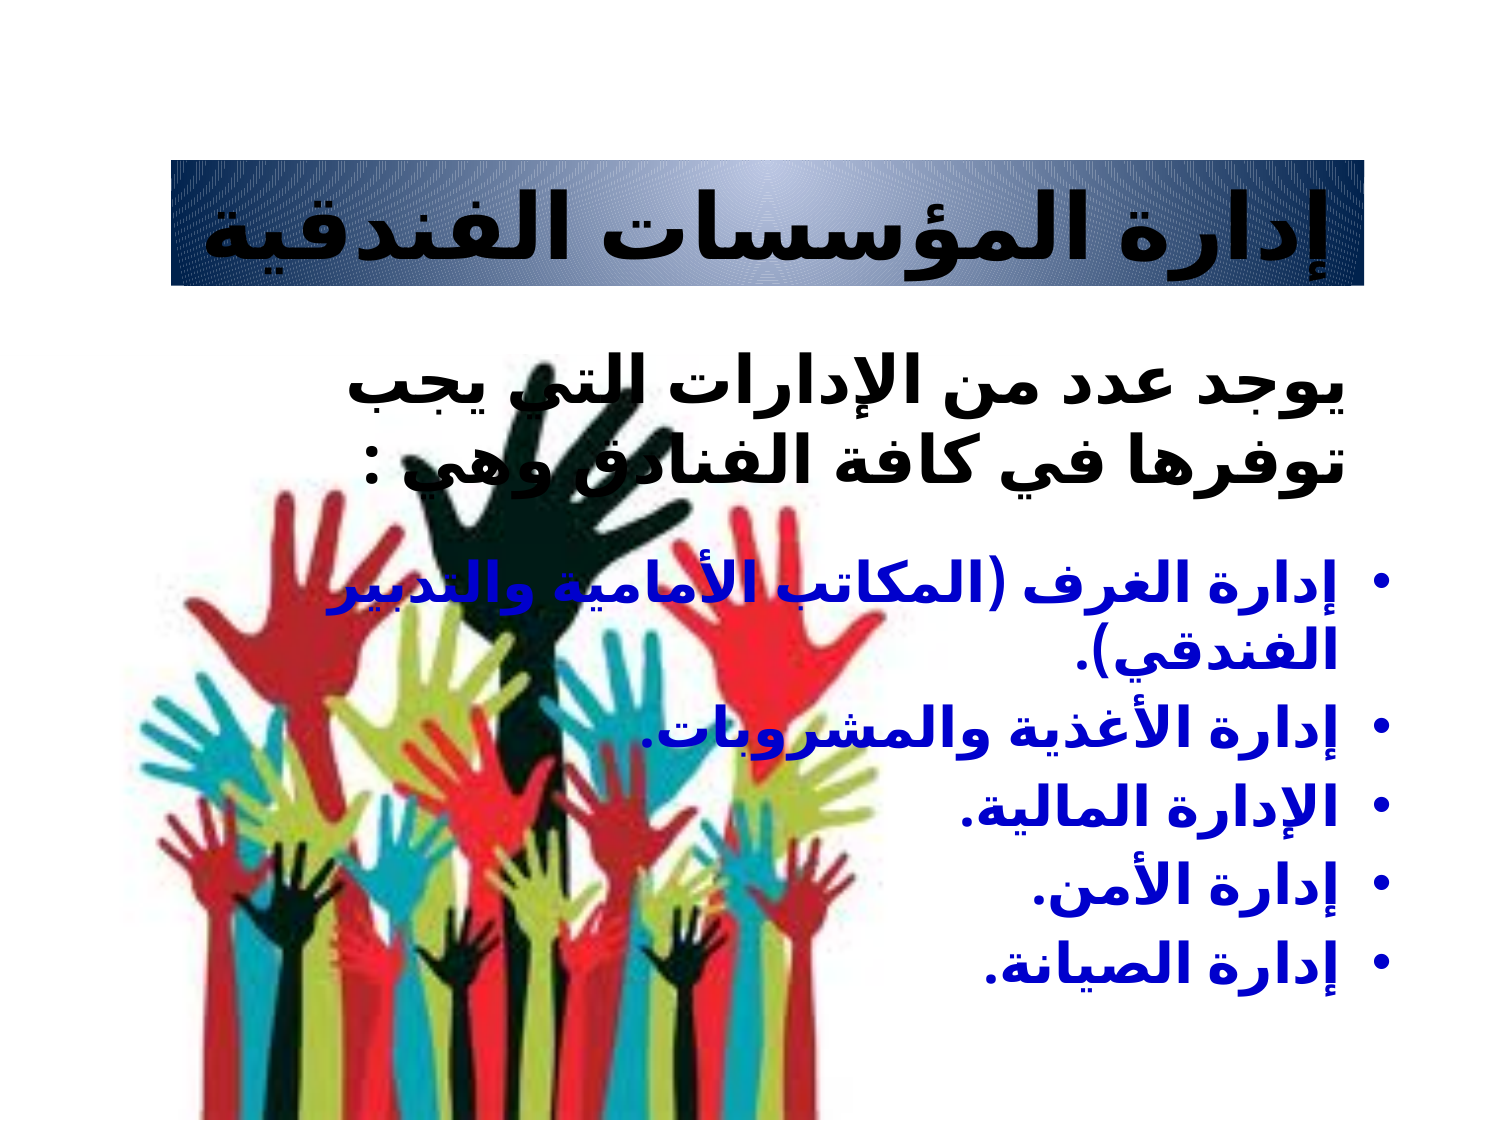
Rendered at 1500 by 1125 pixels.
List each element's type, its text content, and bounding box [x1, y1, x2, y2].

text_box إدارة المؤسسات الفندقية [171, 160, 1365, 286]
list إدارة الغرف (المكاتب الأمامية والتدبير الفندقي). إدارة الأغذية والمشروبات. الإدارة المالية. إدارة الأمن. إدارة الصيانة. [1026, 538, 1404, 1005]
picture [0, 354, 1022, 1121]
text_box يوجد عدد من الإدارات التي يجب توفرها في كافة الفنادق وهي : [171, 329, 1365, 505]
